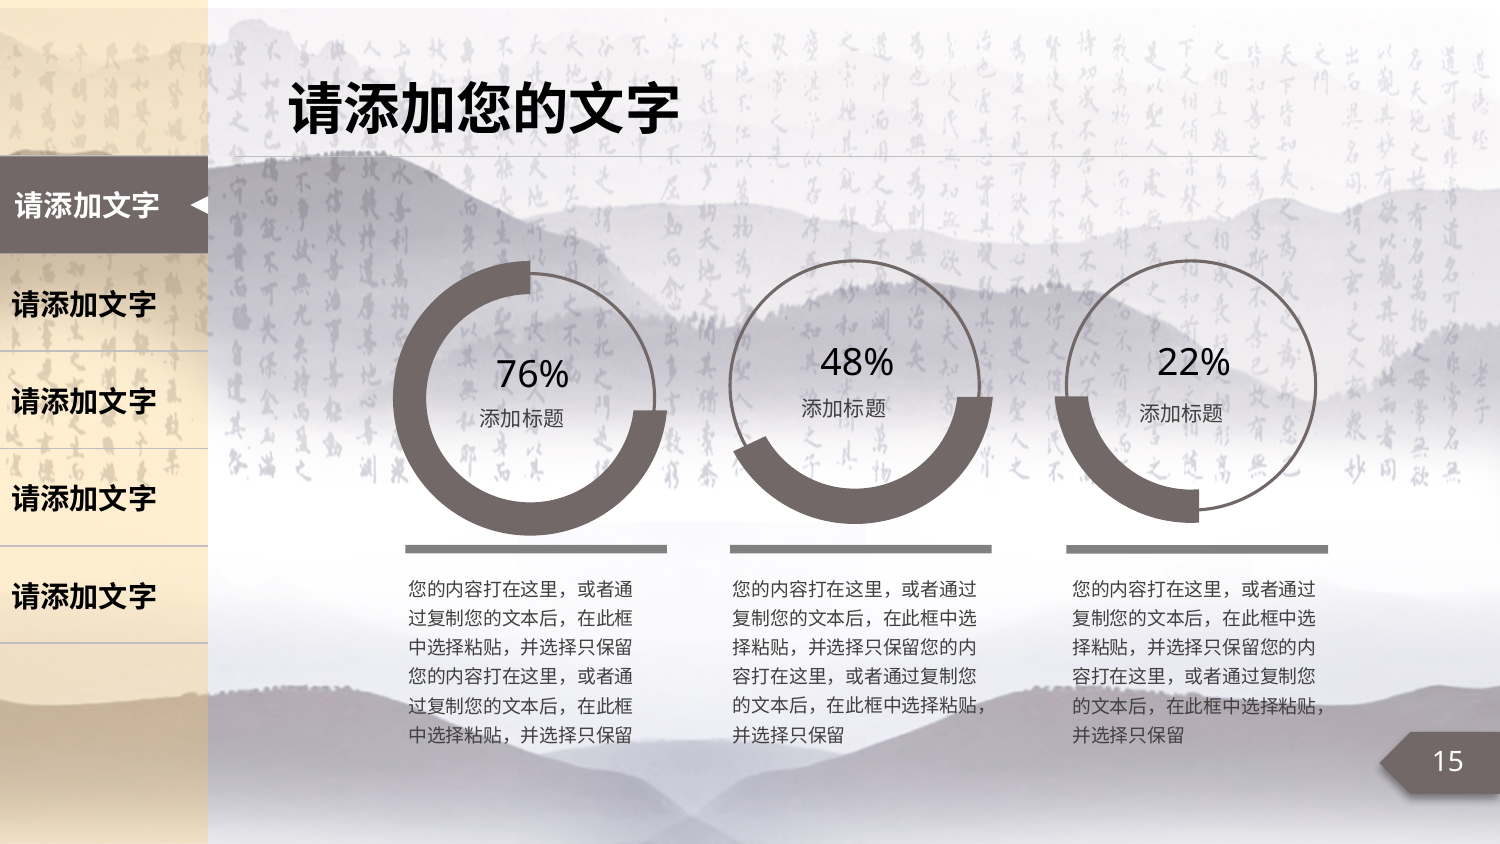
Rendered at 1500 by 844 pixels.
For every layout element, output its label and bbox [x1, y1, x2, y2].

text_box [718, 544, 1001, 786]
text_box [1054, 260, 1316, 523]
picture [208, 0, 1500, 844]
text_box [392, 260, 667, 536]
text_box [1057, 545, 1332, 786]
text_box [730, 260, 992, 523]
text_box [393, 544, 668, 786]
